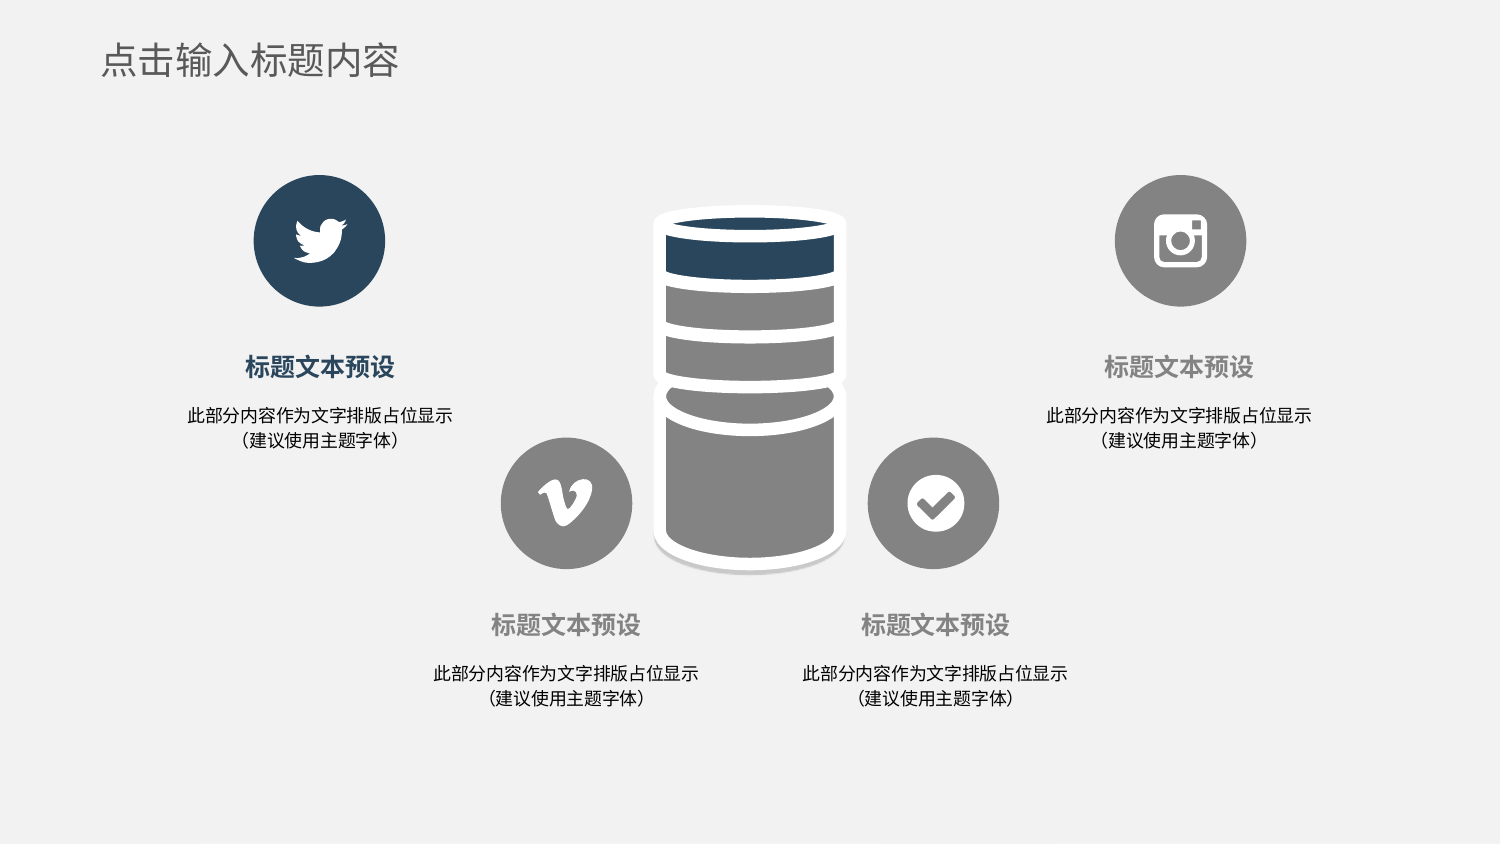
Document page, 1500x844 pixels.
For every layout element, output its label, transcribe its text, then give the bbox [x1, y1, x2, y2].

text_box 点击输入标题内容 [100, 28, 450, 91]
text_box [659, 211, 841, 565]
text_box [1028, 174, 1332, 463]
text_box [784, 437, 1088, 721]
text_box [169, 174, 473, 463]
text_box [415, 437, 719, 721]
